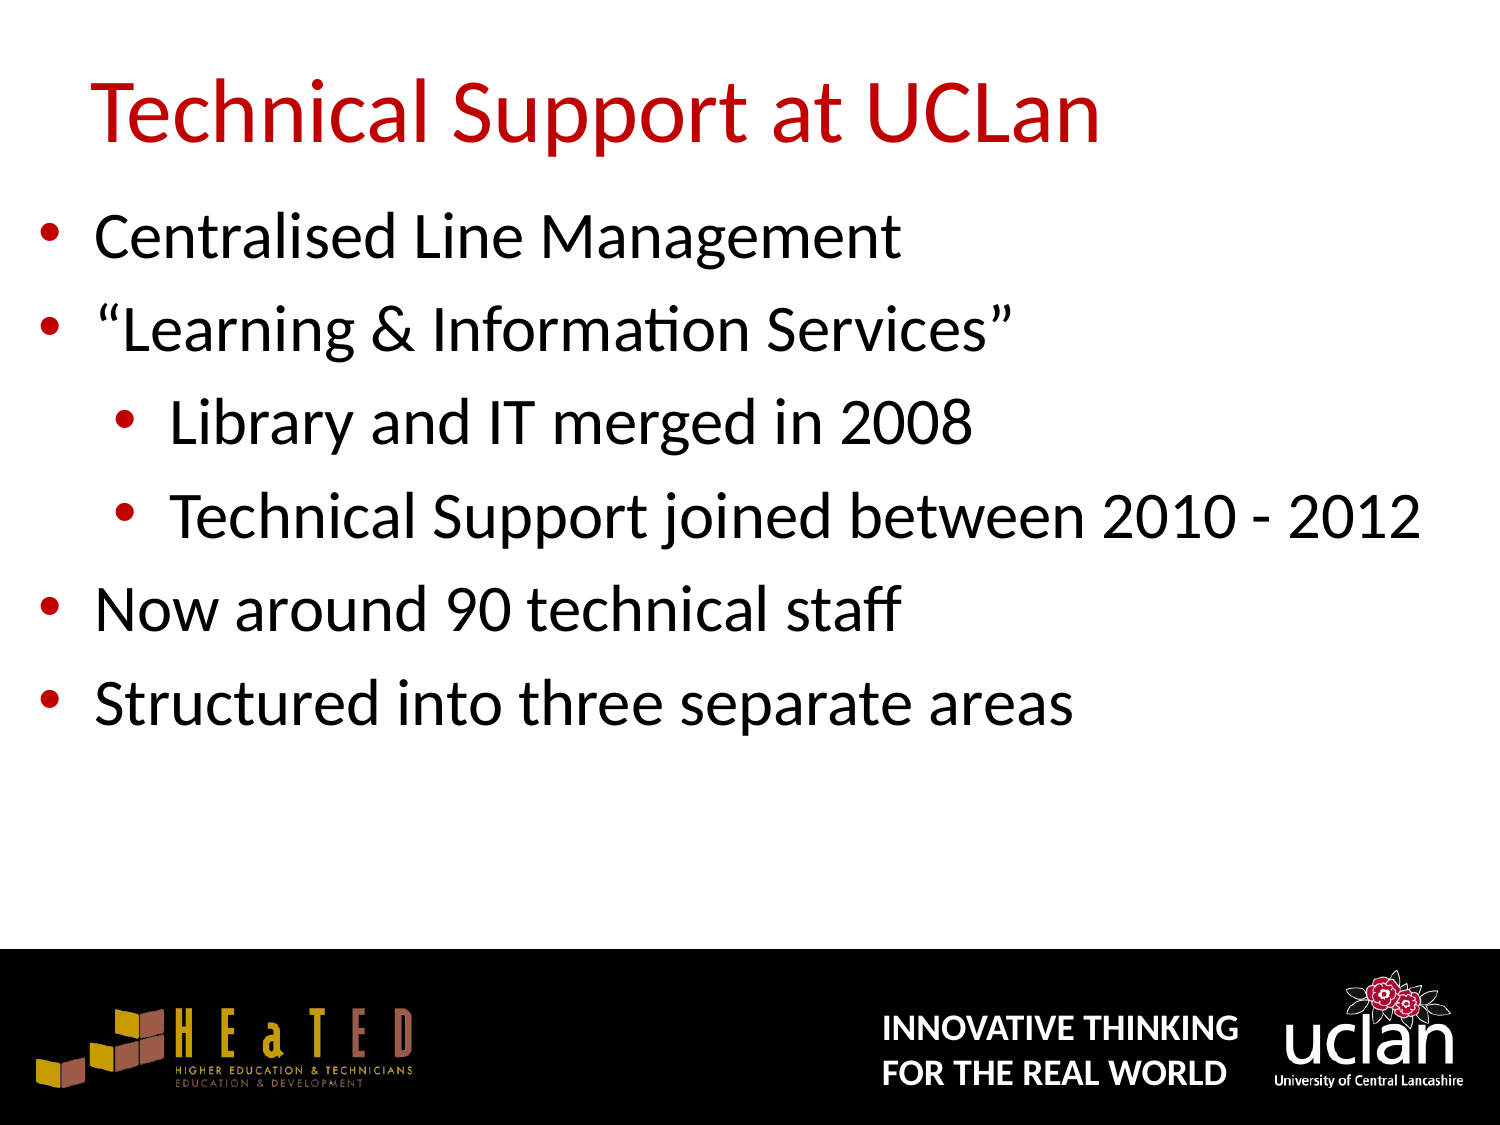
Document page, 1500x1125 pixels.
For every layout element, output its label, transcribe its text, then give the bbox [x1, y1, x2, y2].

picture [36, 1008, 412, 1088]
title Technical Support at UCLan [75, 11, 1425, 184]
text_box Centralised Line Management “Learning & Information Services” Library and IT merged in 2008 Technical Support joined between 2010 - 2012 Now around 90 technical staff Structured into three separate areas [23, 184, 1454, 935]
picture [1275, 969, 1463, 1088]
